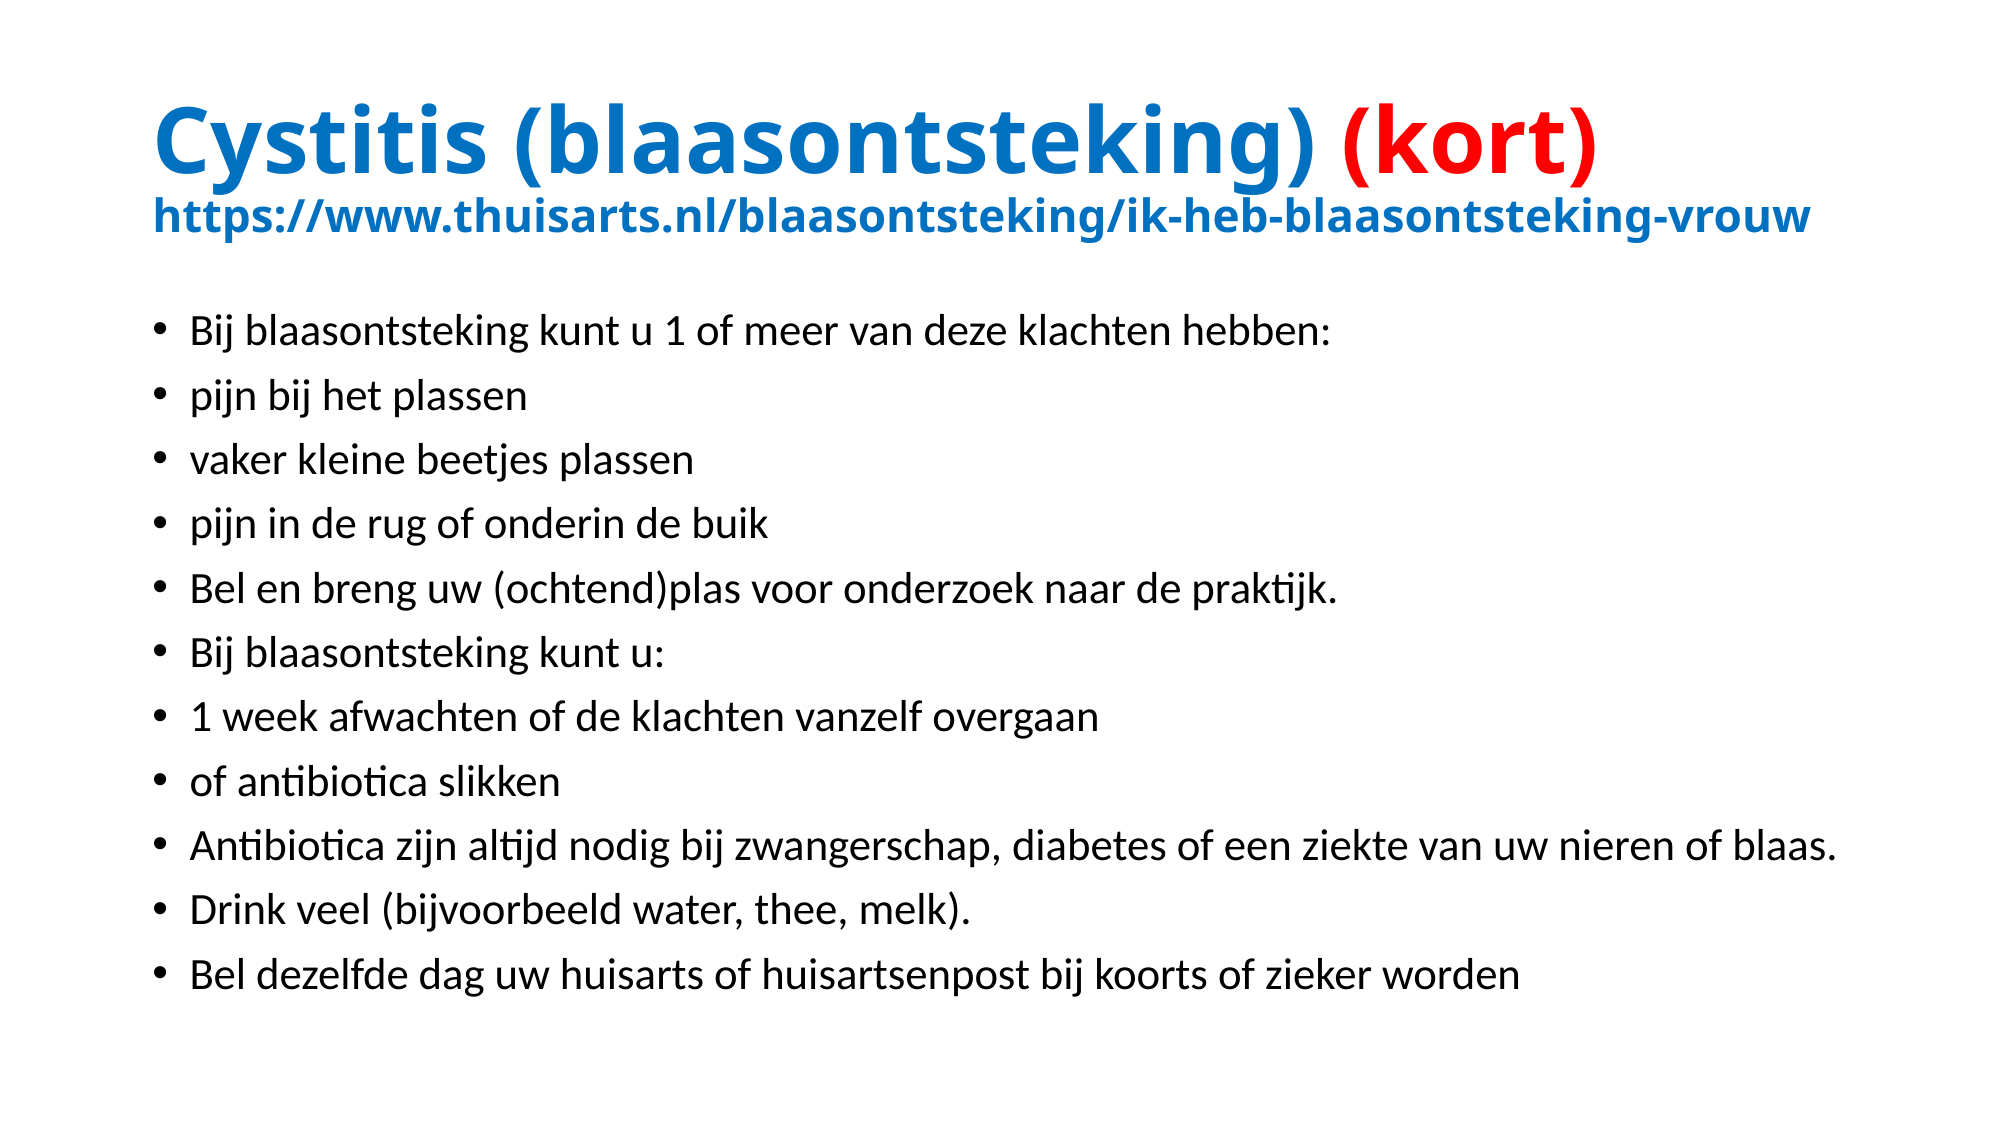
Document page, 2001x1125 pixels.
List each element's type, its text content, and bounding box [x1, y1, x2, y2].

title Cystitis (blaasontsteking) (kort) https://www.thuisarts.nl/blaasontsteking/ik-heb-blaasontsteking-vrouw [137, 59, 1863, 278]
list Bij blaasontsteking kunt u 1 of meer van deze klachten hebben: pijn bij het plassen vaker kleine beetjes plassen pijn in de rug of onderin de buik Bel en breng uw (ochtend)plas voor onderzoek naar de praktijk. Bij blaasontsteking kunt u: 1 week afwachten of de klachten vanzelf overgaan of antibiotica slikken Antibiotica zijn altijd nodig bij zwangerschap, diabetes of een ziekte van uw nieren of blaas. Drink veel (bijvoorbeeld water, thee, melk). Bel dezelfde dag uw huisarts of huisartsenpost bij koorts of zieker worden [137, 299, 1863, 1014]
